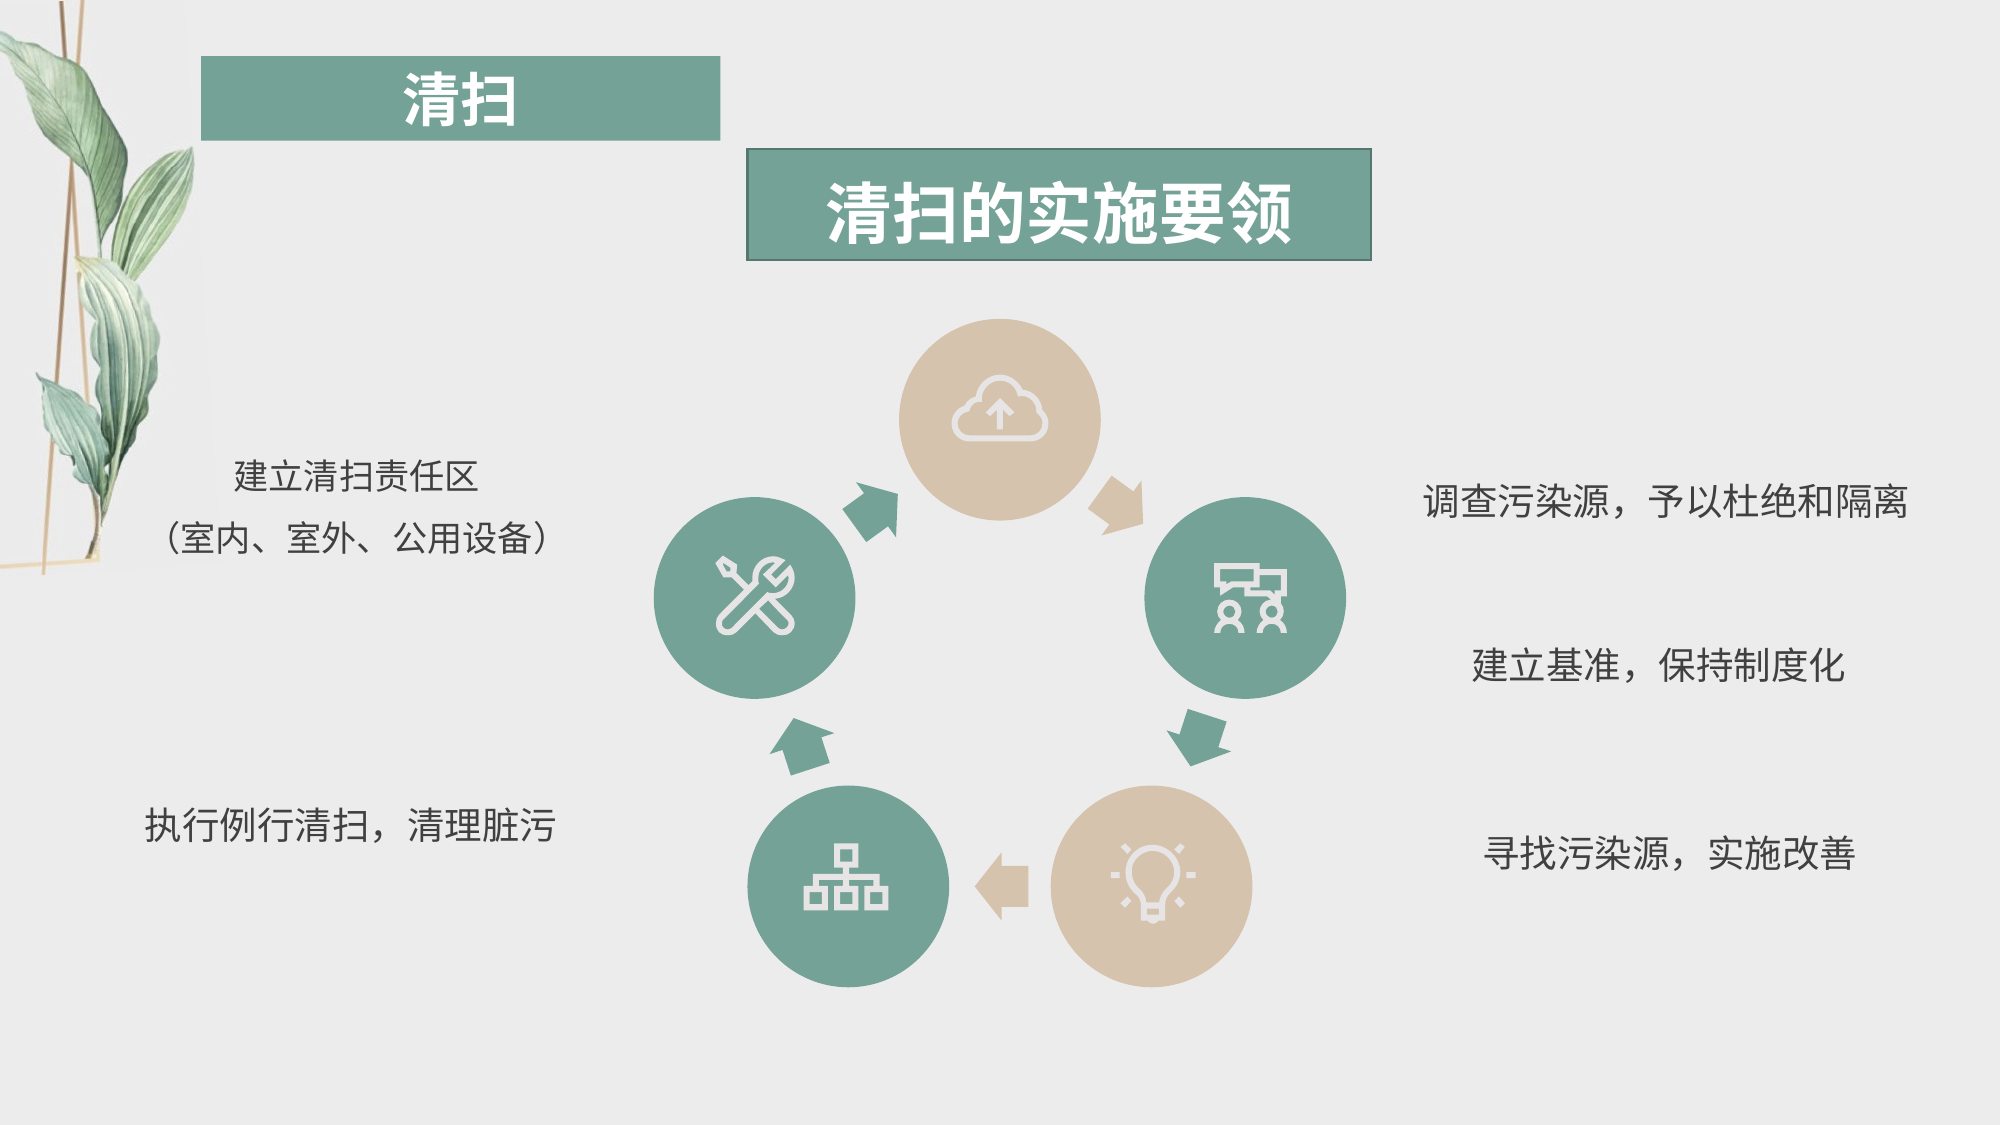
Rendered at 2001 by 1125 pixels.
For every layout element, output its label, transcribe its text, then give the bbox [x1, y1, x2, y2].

text_box [842, 482, 898, 543]
text_box [1166, 708, 1232, 767]
text_box 清扫的实施要领 [746, 148, 1372, 261]
text_box [746, 784, 951, 989]
text_box [1143, 496, 1348, 700]
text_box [951, 374, 1049, 442]
text_box 建立基准，保持制度化 [1471, 588, 1881, 727]
text_box [652, 496, 857, 700]
text_box 建立清扫责任区 （室内、室外、公用设备） [143, 431, 571, 570]
text_box 执行例行清扫，清理脏污 [144, 748, 561, 887]
picture [0, 0, 213, 578]
text_box [769, 718, 835, 776]
text_box [803, 843, 889, 911]
text_box 调查污染源，予以杜绝和隔离 [1406, 424, 1910, 563]
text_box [1110, 843, 1196, 924]
text_box [898, 317, 1102, 522]
text_box [715, 555, 795, 636]
text_box 寻找污染源，实施改善 [1406, 776, 1858, 915]
text_box [1049, 784, 1254, 989]
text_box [1214, 563, 1287, 633]
text_box [1087, 475, 1144, 536]
text_box [974, 852, 1029, 921]
